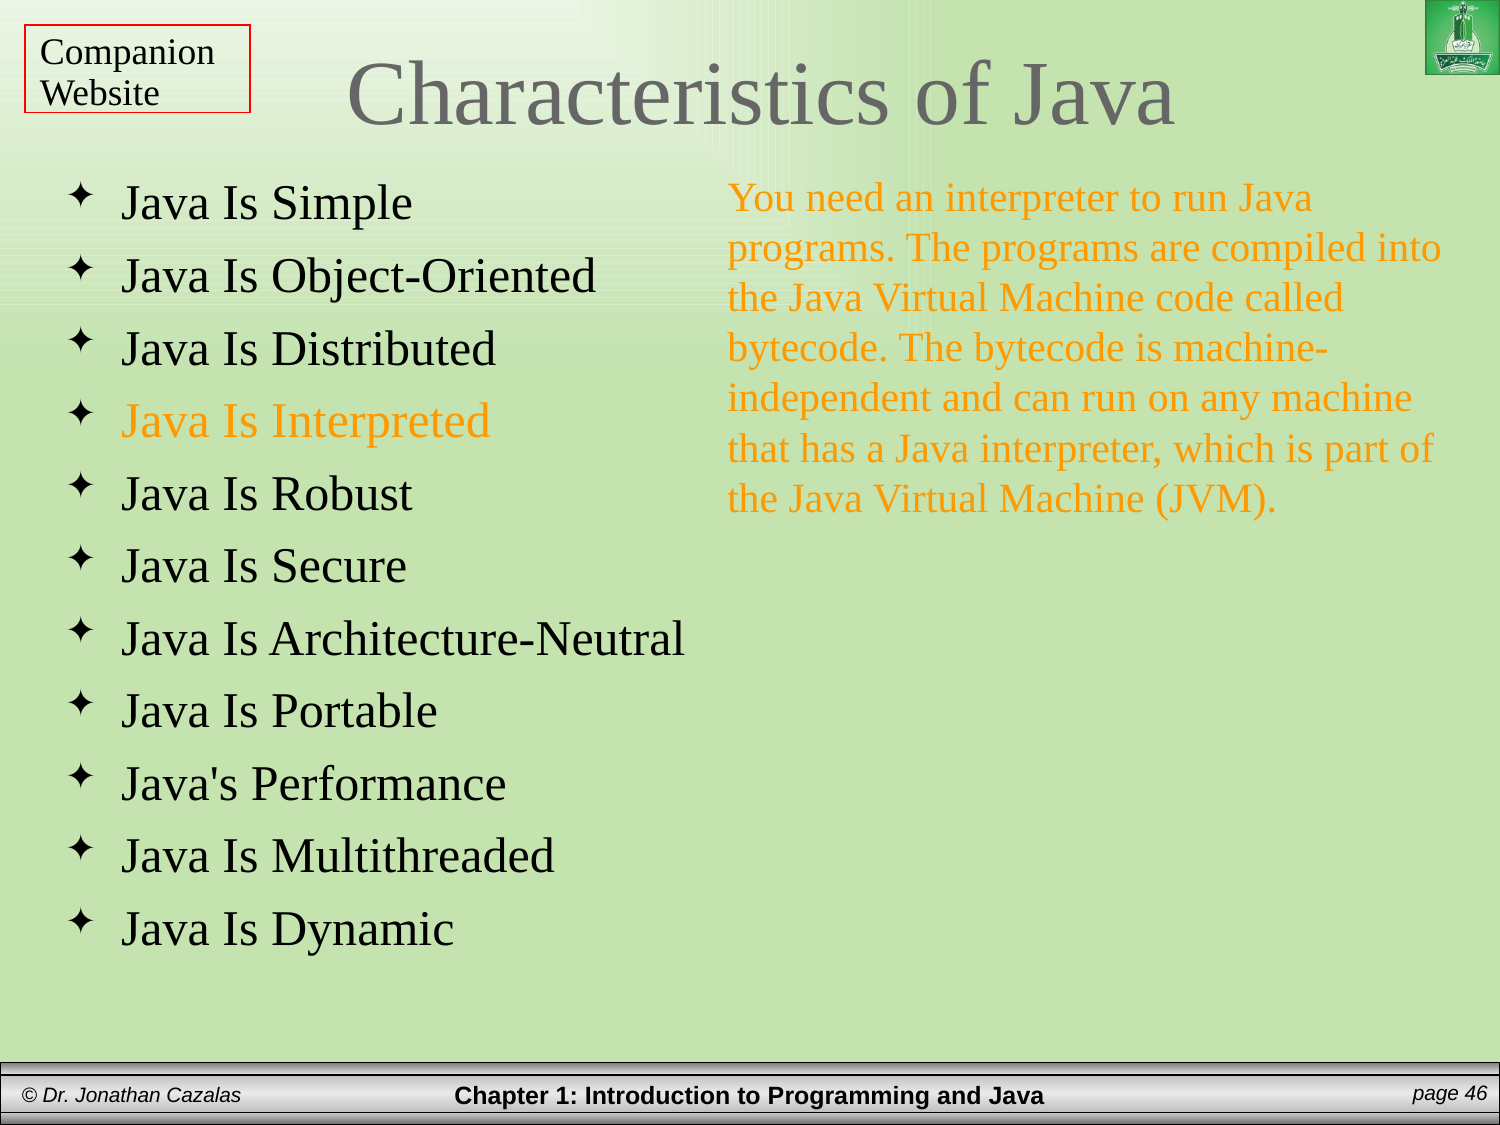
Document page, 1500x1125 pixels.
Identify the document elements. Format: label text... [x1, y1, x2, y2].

text_box Companion Website [24, 24, 250, 113]
text_box Characteristics of Java [112, 37, 1413, 138]
text_box You need an interpreter to run Java programs. The programs are compiled into the Java Virtual Machine code called bytecode. The bytecode is machine-independent and can run on any machine that has a Java interpreter, which is part of the Java Virtual Machine (JVM). [712, 162, 1463, 528]
picture [1425, 0, 1500, 75]
text_box Java Is Simple Java Is Object-Oriented Java Is Distributed Java Is Interpreted Java Is Robust Java Is Secure Java Is Architecture-Neutral Java Is Portable Java's Performance Java Is Multithreaded Java Is Dynamic [49, 162, 713, 1025]
